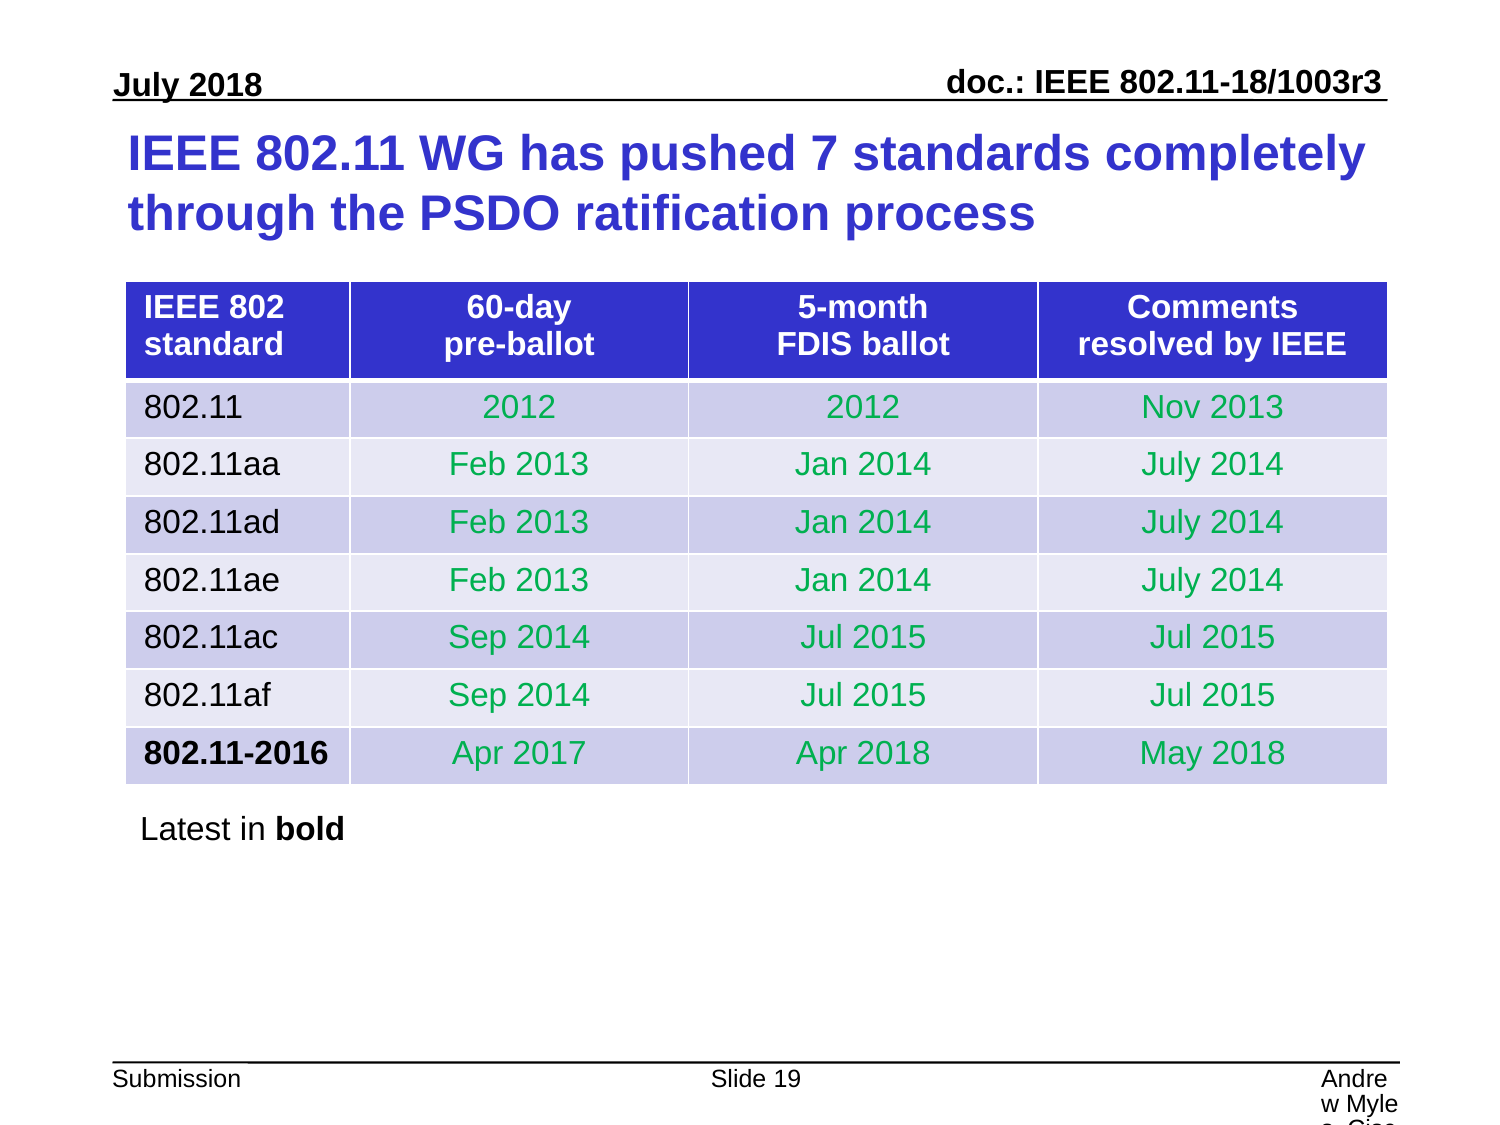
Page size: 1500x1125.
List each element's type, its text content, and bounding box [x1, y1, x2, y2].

table_cell Jan 2014 [689, 555, 1037, 610]
table_header Comments resolved by IEEE [1039, 282, 1387, 378]
table_cell Feb 2013 [351, 497, 688, 553]
table_header IEEE 802 standard [126, 282, 349, 378]
slide_number Slide 19 [709, 1061, 803, 1093]
table_cell 2012 [689, 383, 1037, 437]
table_cell July 2014 [1039, 555, 1387, 610]
table_cell Feb 2013 [351, 439, 688, 495]
table_cell 2012 [351, 383, 688, 437]
table_cell 802.11 [126, 383, 349, 437]
table_cell July 2014 [1039, 497, 1387, 553]
table_cell Sep 2014 [351, 612, 688, 668]
table_cell 802.11ae [126, 555, 349, 610]
table_cell Jan 2014 [689, 439, 1037, 495]
table_cell Jul 2015 [1039, 670, 1387, 726]
title IEEE 802.11 WG has pushed 7 standards completely through the PSDO ratification process [112, 112, 1388, 288]
table_cell May 2018 [1039, 728, 1387, 784]
table_cell Feb 2013 [351, 555, 688, 610]
table_cell 802.11ad [126, 497, 349, 553]
table_cell 802.11ac [126, 612, 349, 668]
table_cell Sep 2014 [351, 670, 688, 726]
table_cell Jan 2014 [689, 497, 1037, 553]
text_box Latest in bold [125, 800, 475, 850]
table_cell Jul 2015 [689, 670, 1037, 726]
table_cell Jul 2015 [1039, 612, 1387, 668]
table_header 60-day pre-ballot [351, 282, 688, 378]
table_cell Jul 2015 [689, 612, 1037, 668]
table_cell 802.11-2016 [126, 728, 349, 784]
table_header 5-month FDIS ballot [689, 282, 1037, 378]
table_cell Apr 2018 [689, 728, 1037, 784]
table_cell July 2014 [1039, 439, 1387, 495]
table_cell Nov 2013 [1039, 383, 1387, 437]
footer Andrew Myles, Cisco [1320, 1061, 1402, 1093]
table_cell 802.11af [126, 670, 349, 726]
table_cell 802.11aa [126, 439, 349, 495]
table_cell Apr 2017 [351, 728, 688, 784]
